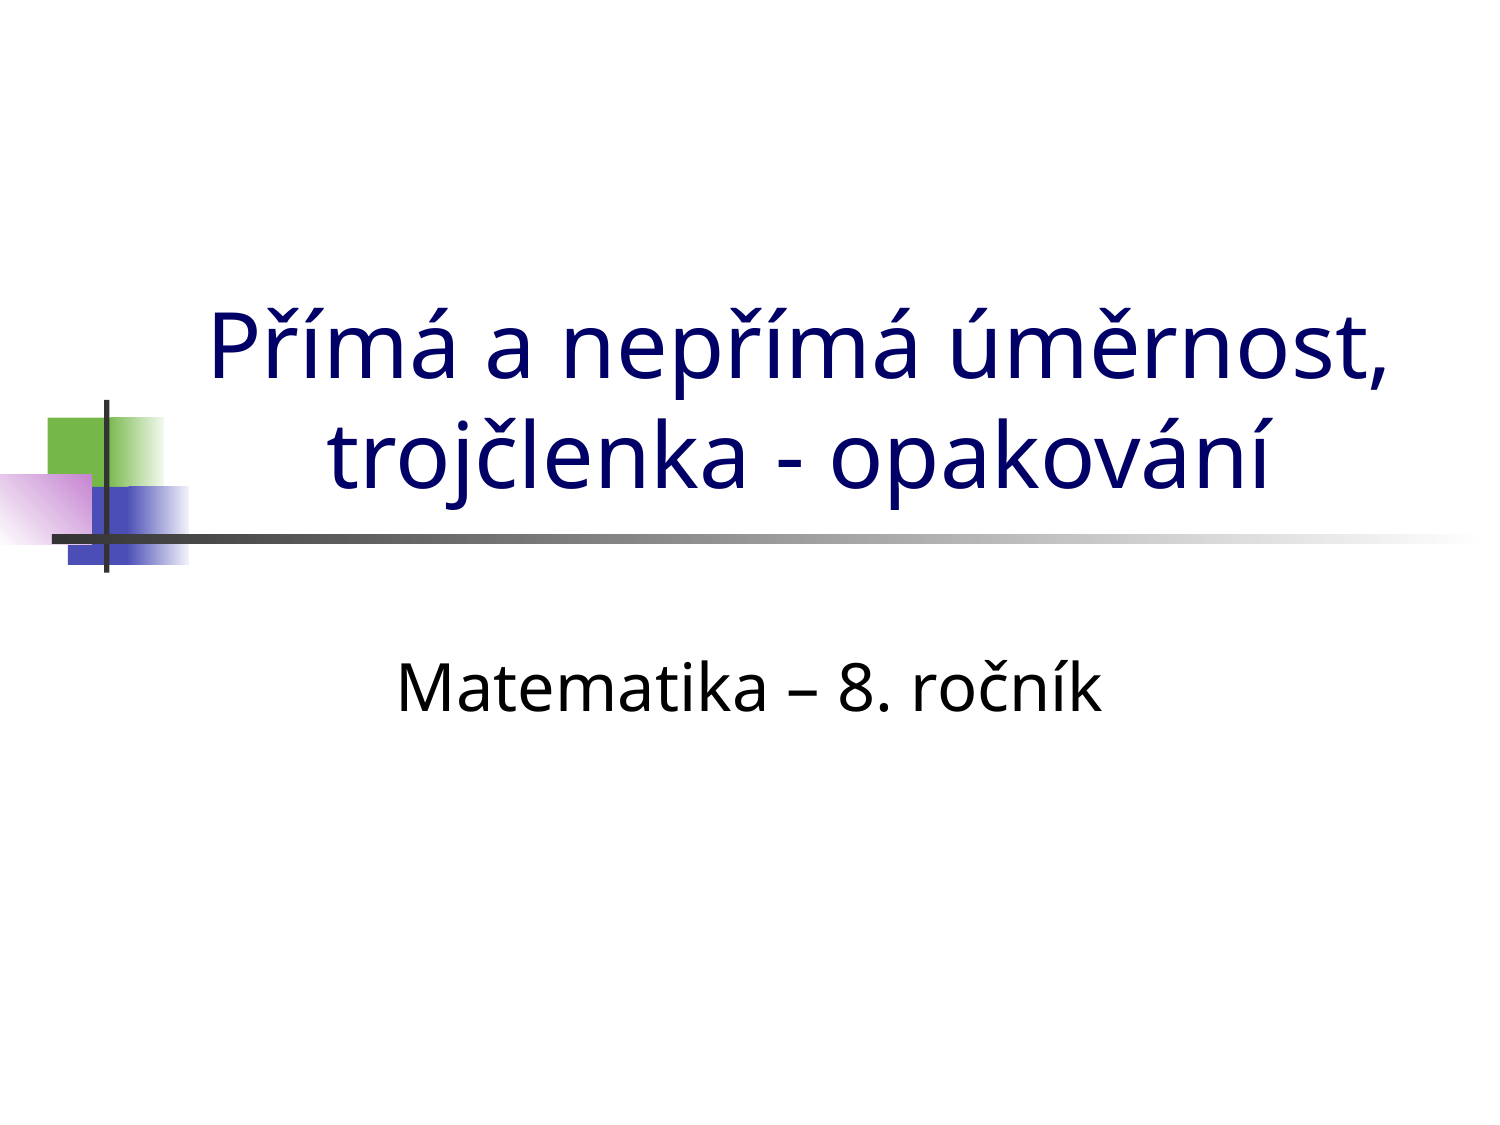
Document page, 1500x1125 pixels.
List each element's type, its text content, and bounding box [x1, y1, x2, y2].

subtitle Matematika – 8. ročník [224, 637, 1276, 926]
title Přímá a nepřímá úměrnost, trojčlenka - opakování [162, 274, 1438, 516]
